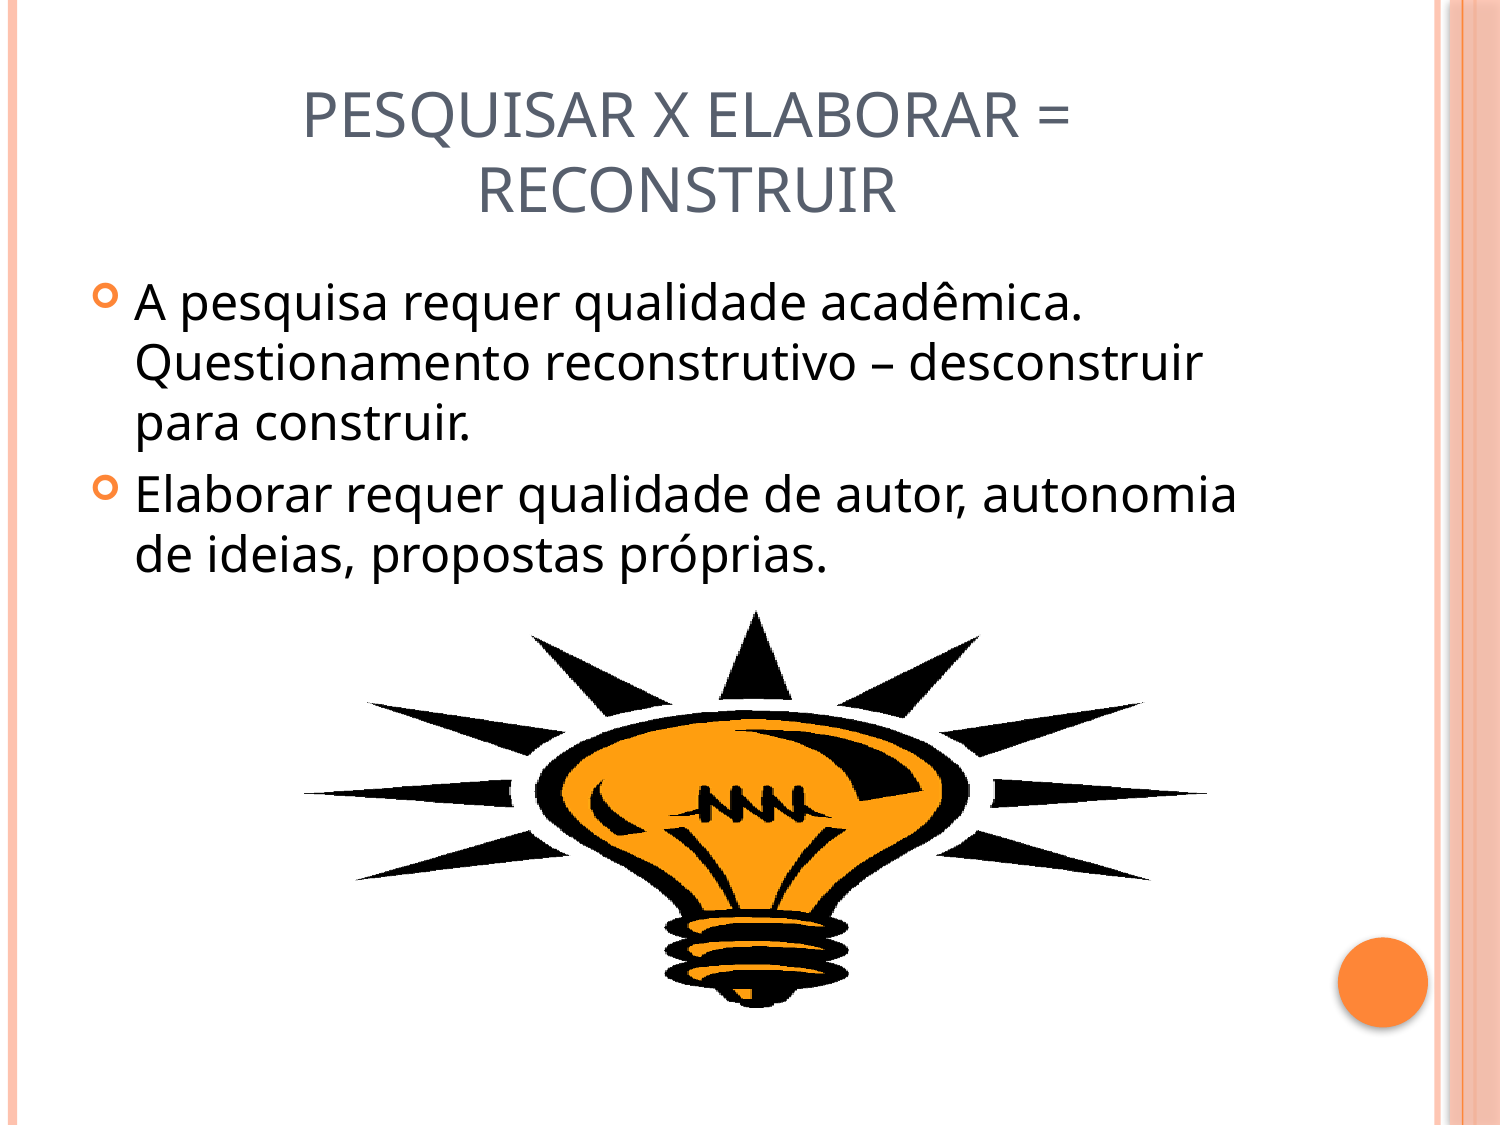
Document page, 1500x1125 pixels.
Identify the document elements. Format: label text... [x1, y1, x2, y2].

picture [304, 608, 1208, 1009]
title Pesquisar x elaborar = reconstruir [75, 45, 1300, 233]
list A pesquisa requer qualidade acadêmica. Questionamento reconstrutivo – desconstruir para construir. Elaborar requer qualidade de autor, autonomia de ideias, propostas próprias. [75, 262, 1300, 1062]
